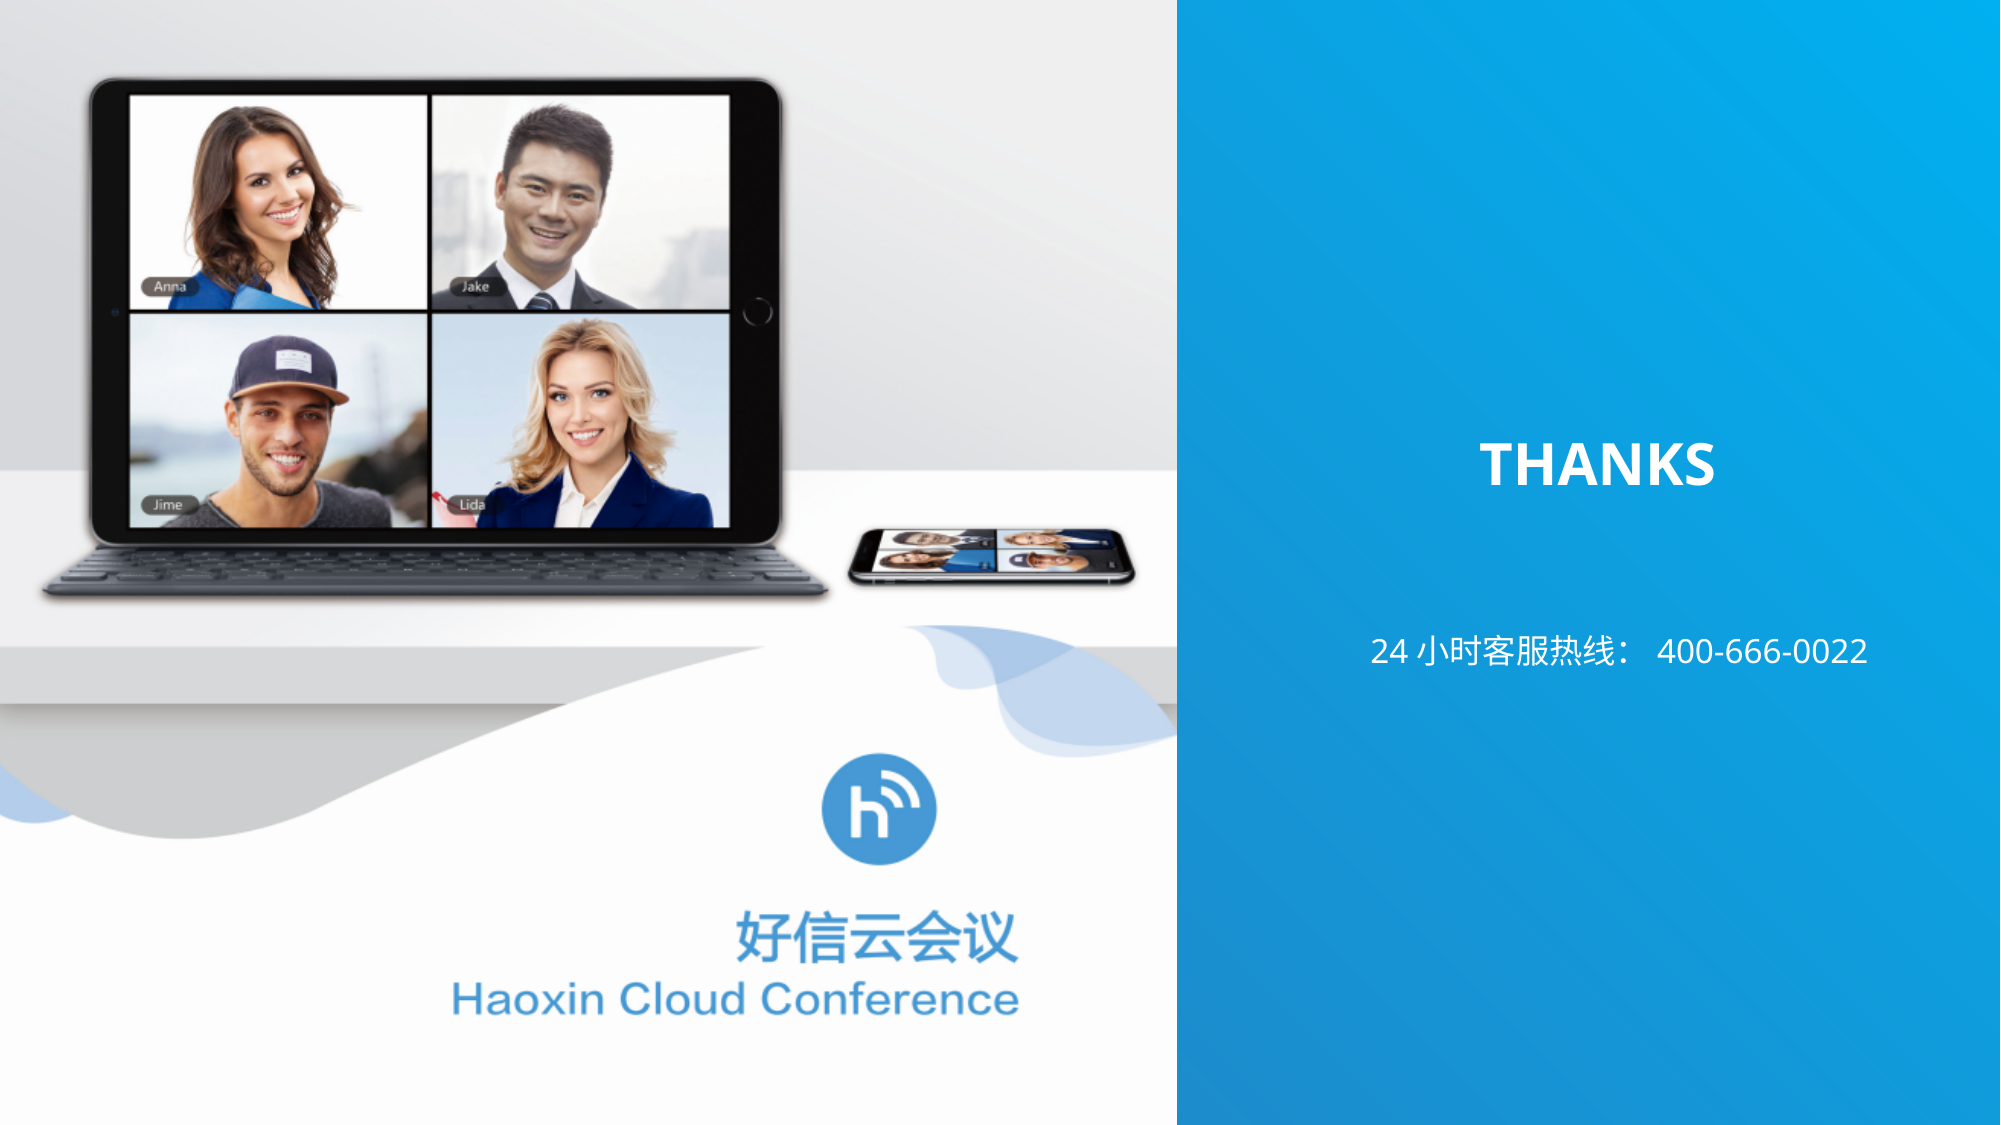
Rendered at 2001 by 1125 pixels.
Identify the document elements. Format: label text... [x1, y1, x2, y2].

picture [0, 0, 1177, 1125]
text_box 24小时客服热线：400-666-0022 [1355, 623, 1961, 678]
text_box THANKS [1253, 419, 1942, 505]
